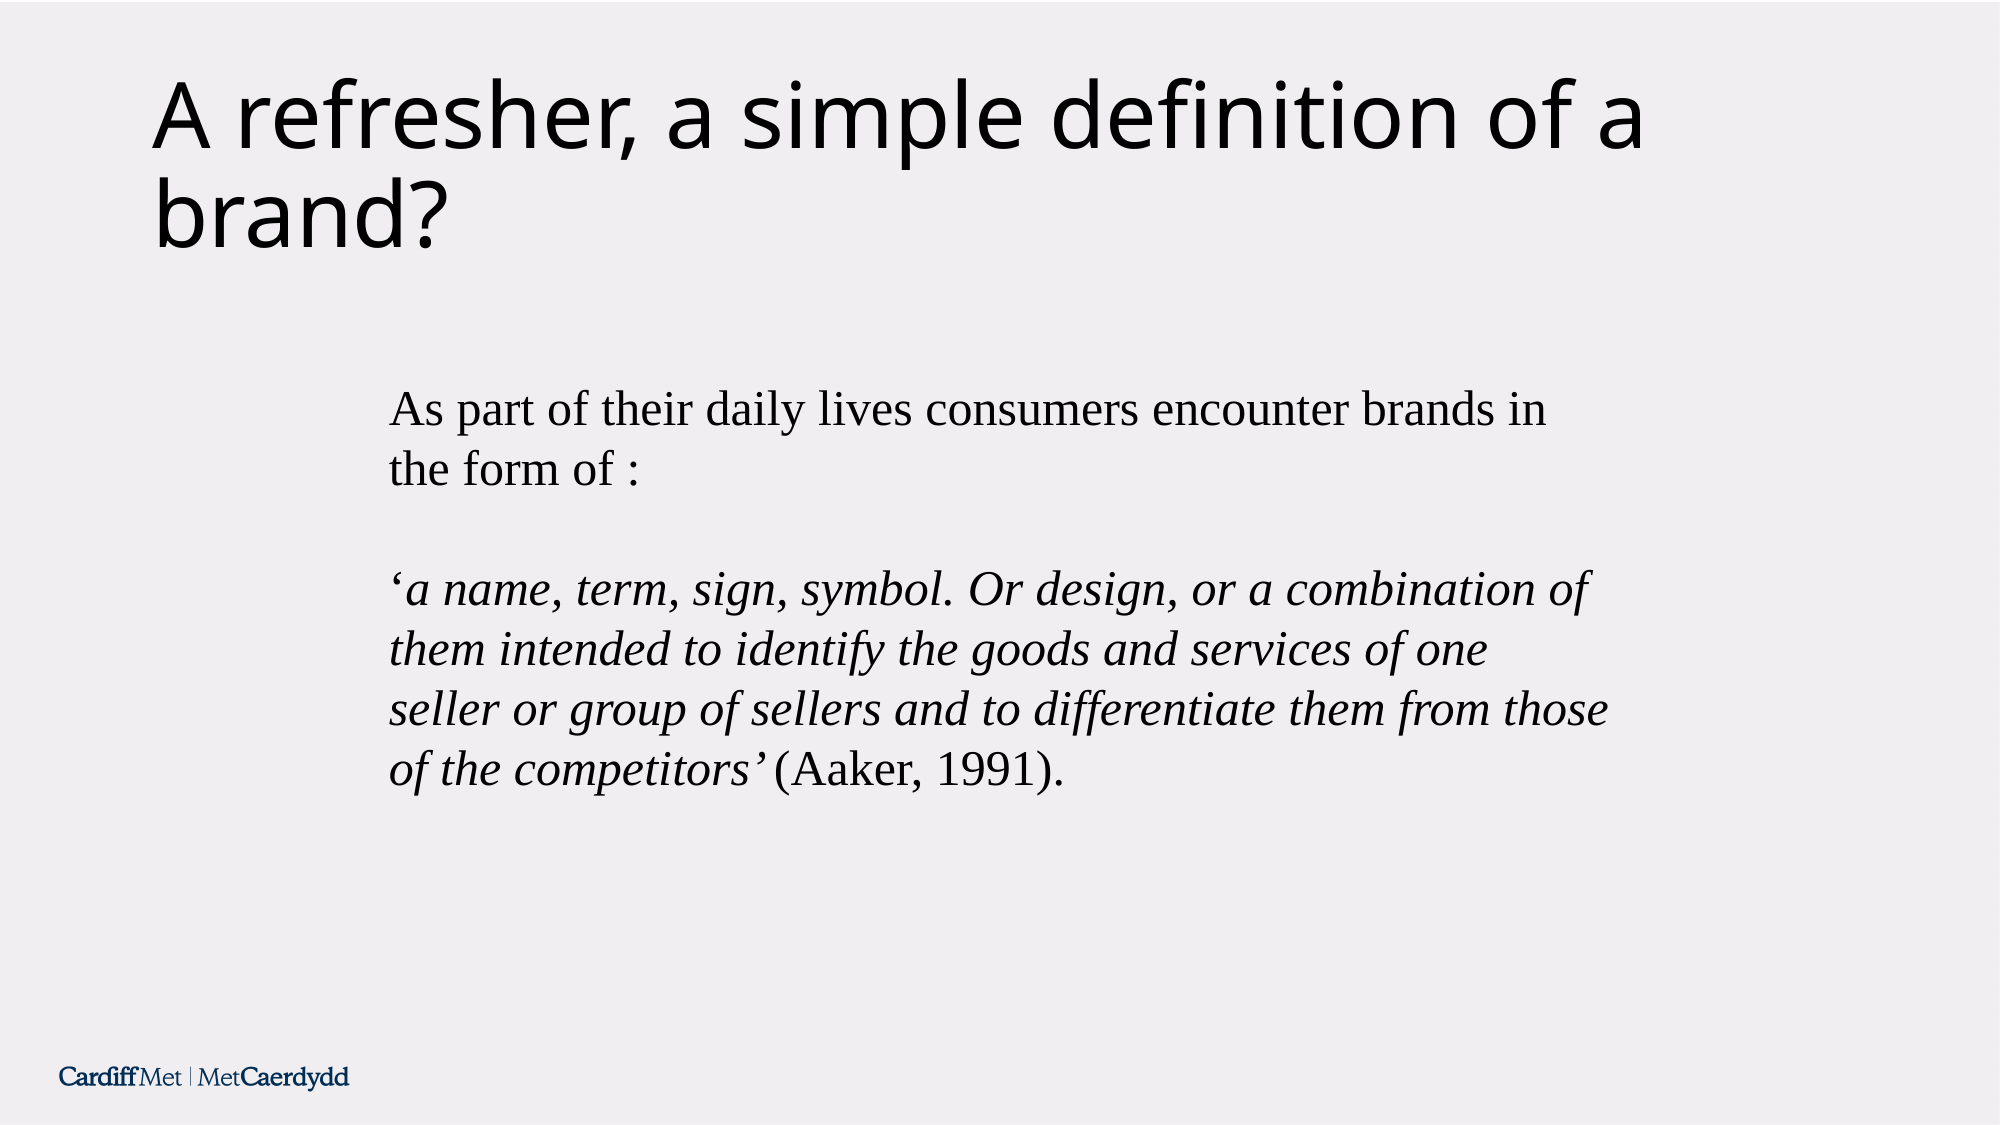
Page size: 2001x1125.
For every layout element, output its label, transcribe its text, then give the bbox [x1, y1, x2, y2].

text_box As part of their daily lives consumers encounter brands in the form of : ‘a name, term, sign, symbol. Or design, or a combination of them intended to identify the goods and services of one seller or group of sellers and to differentiate them from those of the competitors’ (Aaker, 1991). [373, 317, 1626, 893]
picture [0, 2, 2000, 1125]
title A refresher, a simple definition of a brand? [137, 59, 1863, 278]
